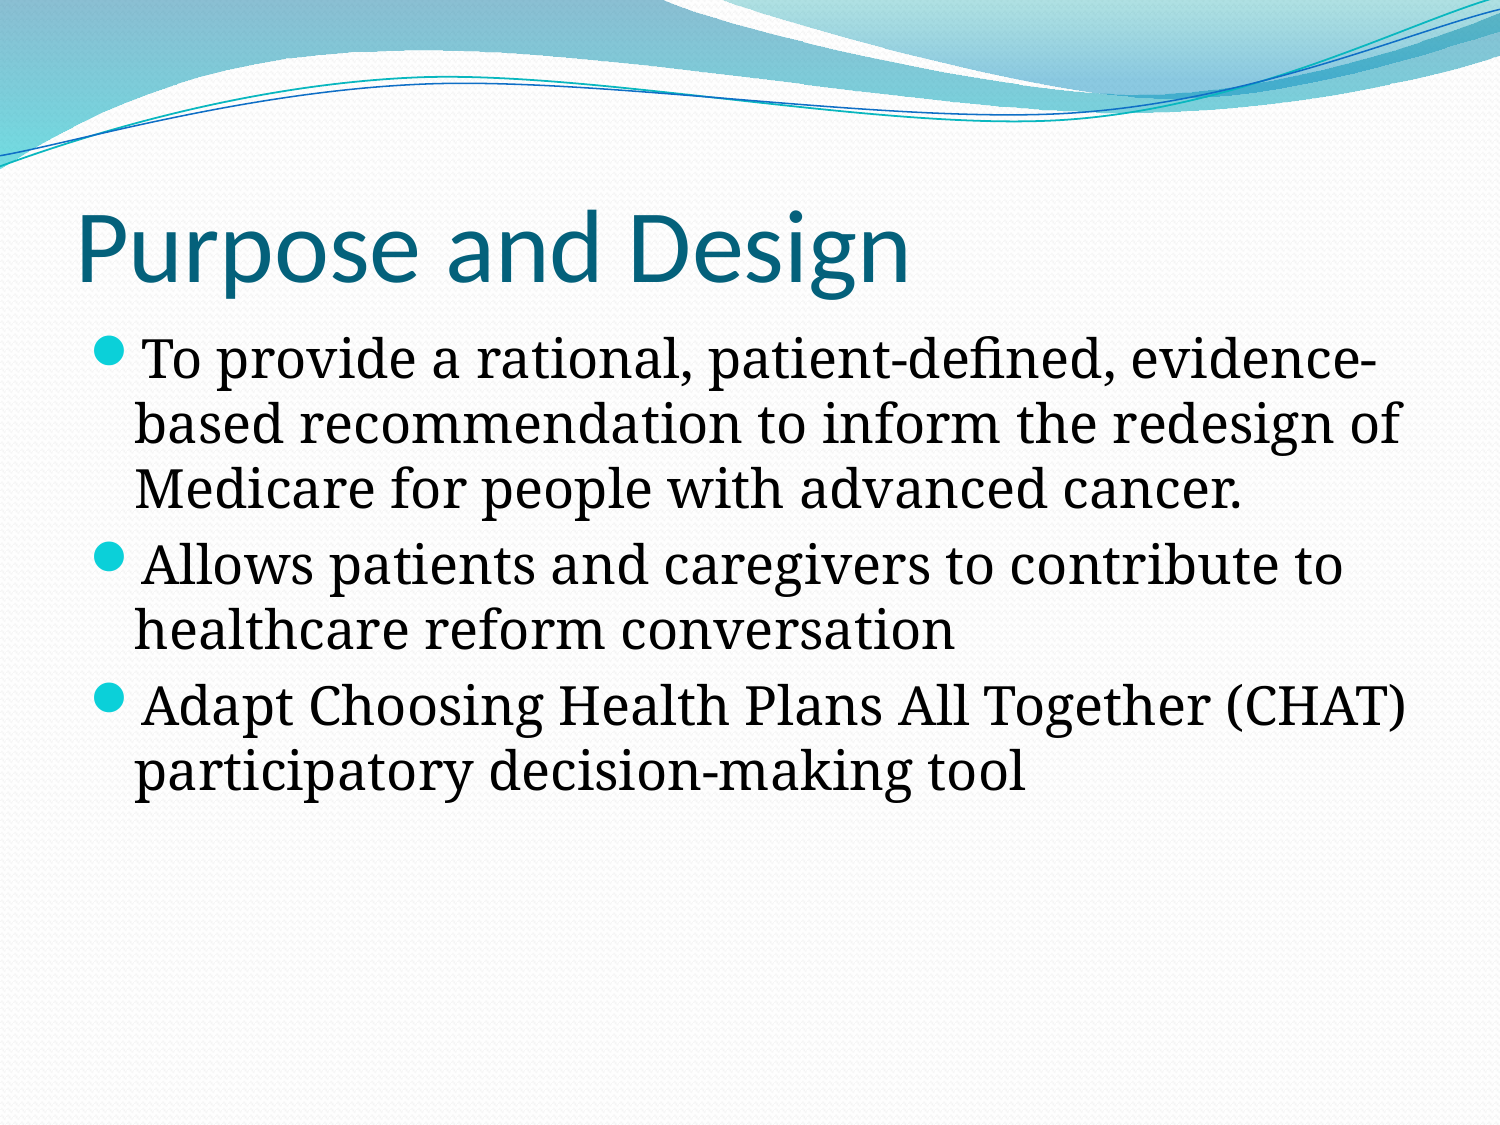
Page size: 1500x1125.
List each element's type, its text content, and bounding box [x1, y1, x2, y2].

title Purpose and Design [75, 115, 1425, 303]
list To provide a rational, patient-defined, evidence-based recommendation to inform the redesign of Medicare for people with advanced cancer. Allows patients and caregivers to contribute to healthcare reform conversation Adapt Choosing Health Plans All Together (CHAT) participatory decision-making tool [75, 317, 1425, 1038]
